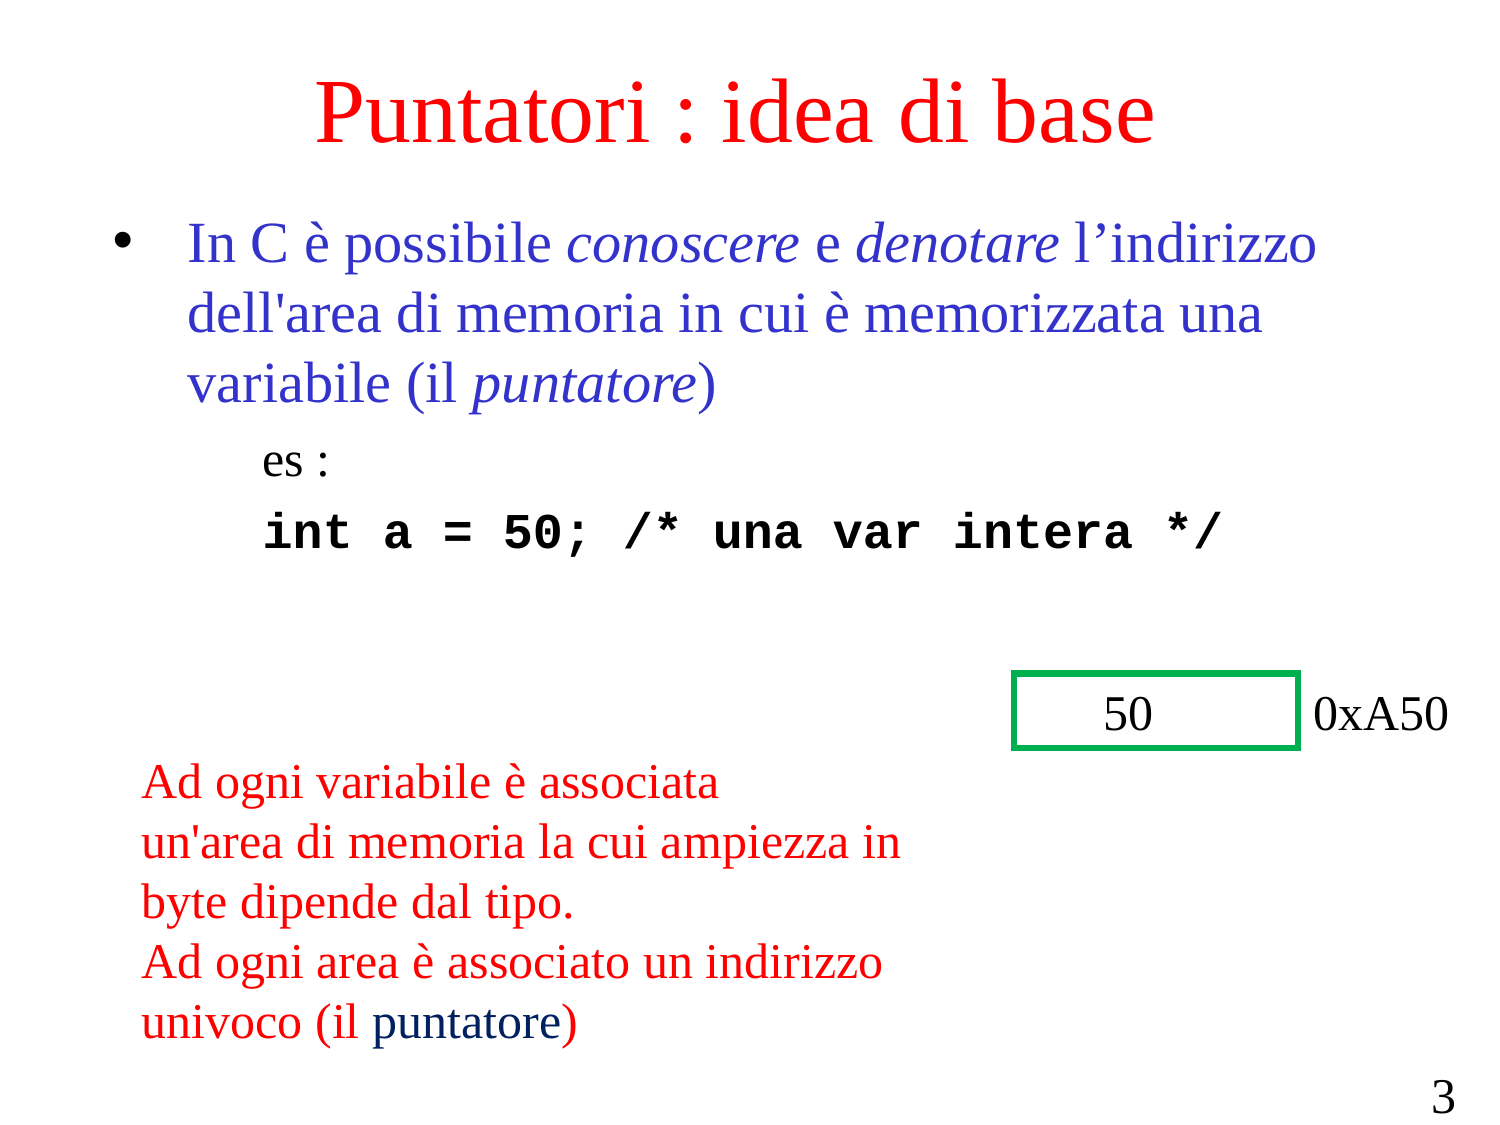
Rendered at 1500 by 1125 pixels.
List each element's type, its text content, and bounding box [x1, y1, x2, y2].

text_box 50 5 [1014, 673, 1298, 749]
slide_number 3 [1416, 1056, 1486, 1123]
text_box Ad ogni variabile è associata un'area di memoria la cui ampiezza in byte dipende dal tipo. Ad ogni area è associato un indirizzo univoco (il puntatore) [126, 741, 930, 1057]
list In C è possibile conoscere e denotare l’indirizzo dell'area di memoria in cui è memorizzata una variabile (il puntatore) es : int a = 50; /* una var intera */ [97, 196, 1471, 1060]
text_box 0xA50 [1298, 673, 1471, 750]
title Puntatori : idea di base [0, 0, 1471, 213]
